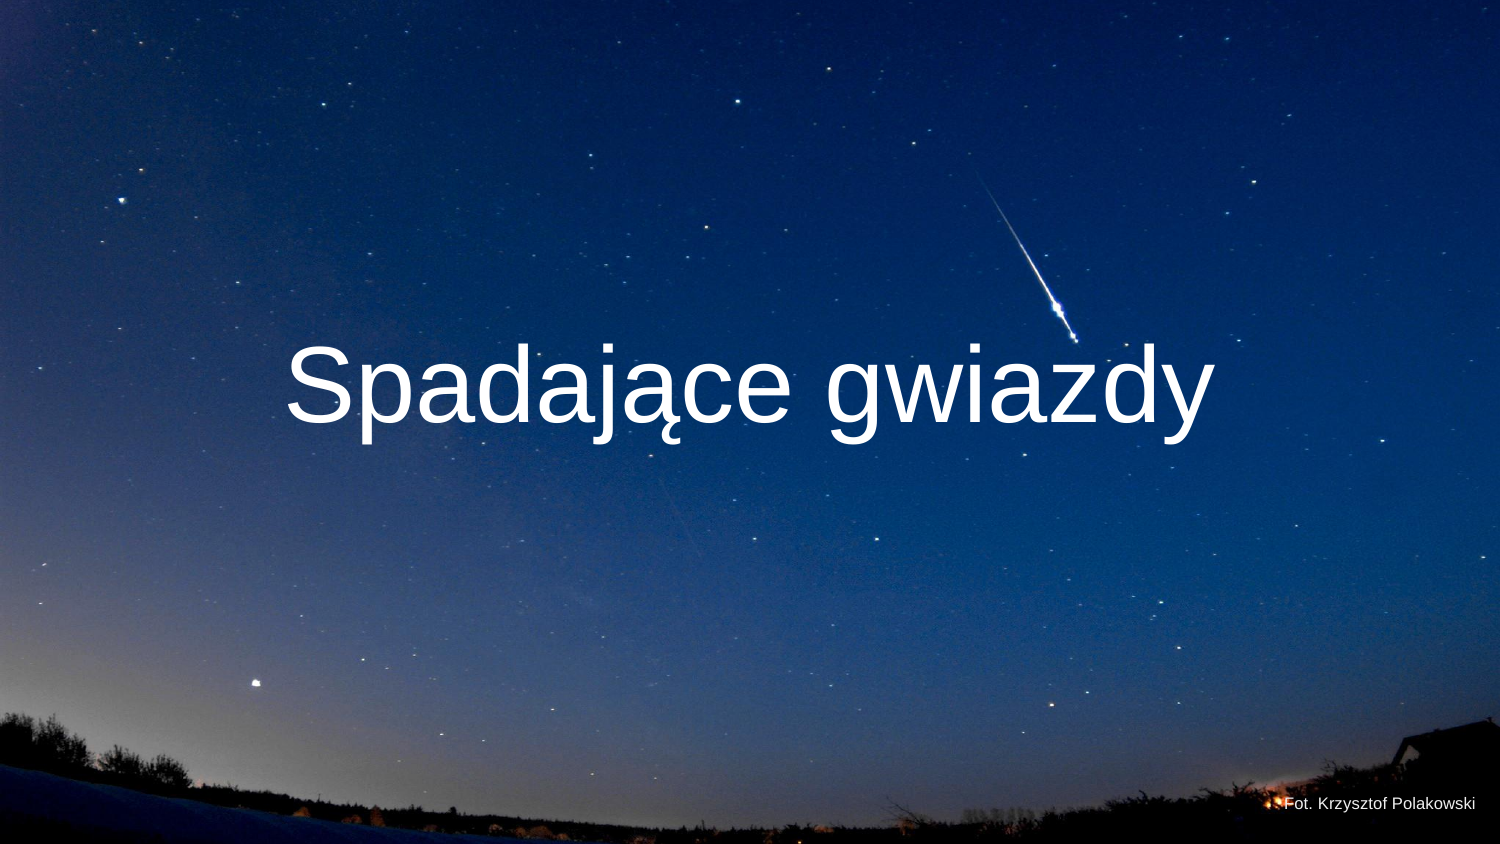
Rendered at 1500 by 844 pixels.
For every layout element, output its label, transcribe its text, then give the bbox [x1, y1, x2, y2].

title Spadające gwiazdy [51, 122, 1449, 459]
picture [0, 0, 1500, 844]
text_box Fot. Krzysztof Polakowski [1260, 783, 1500, 824]
